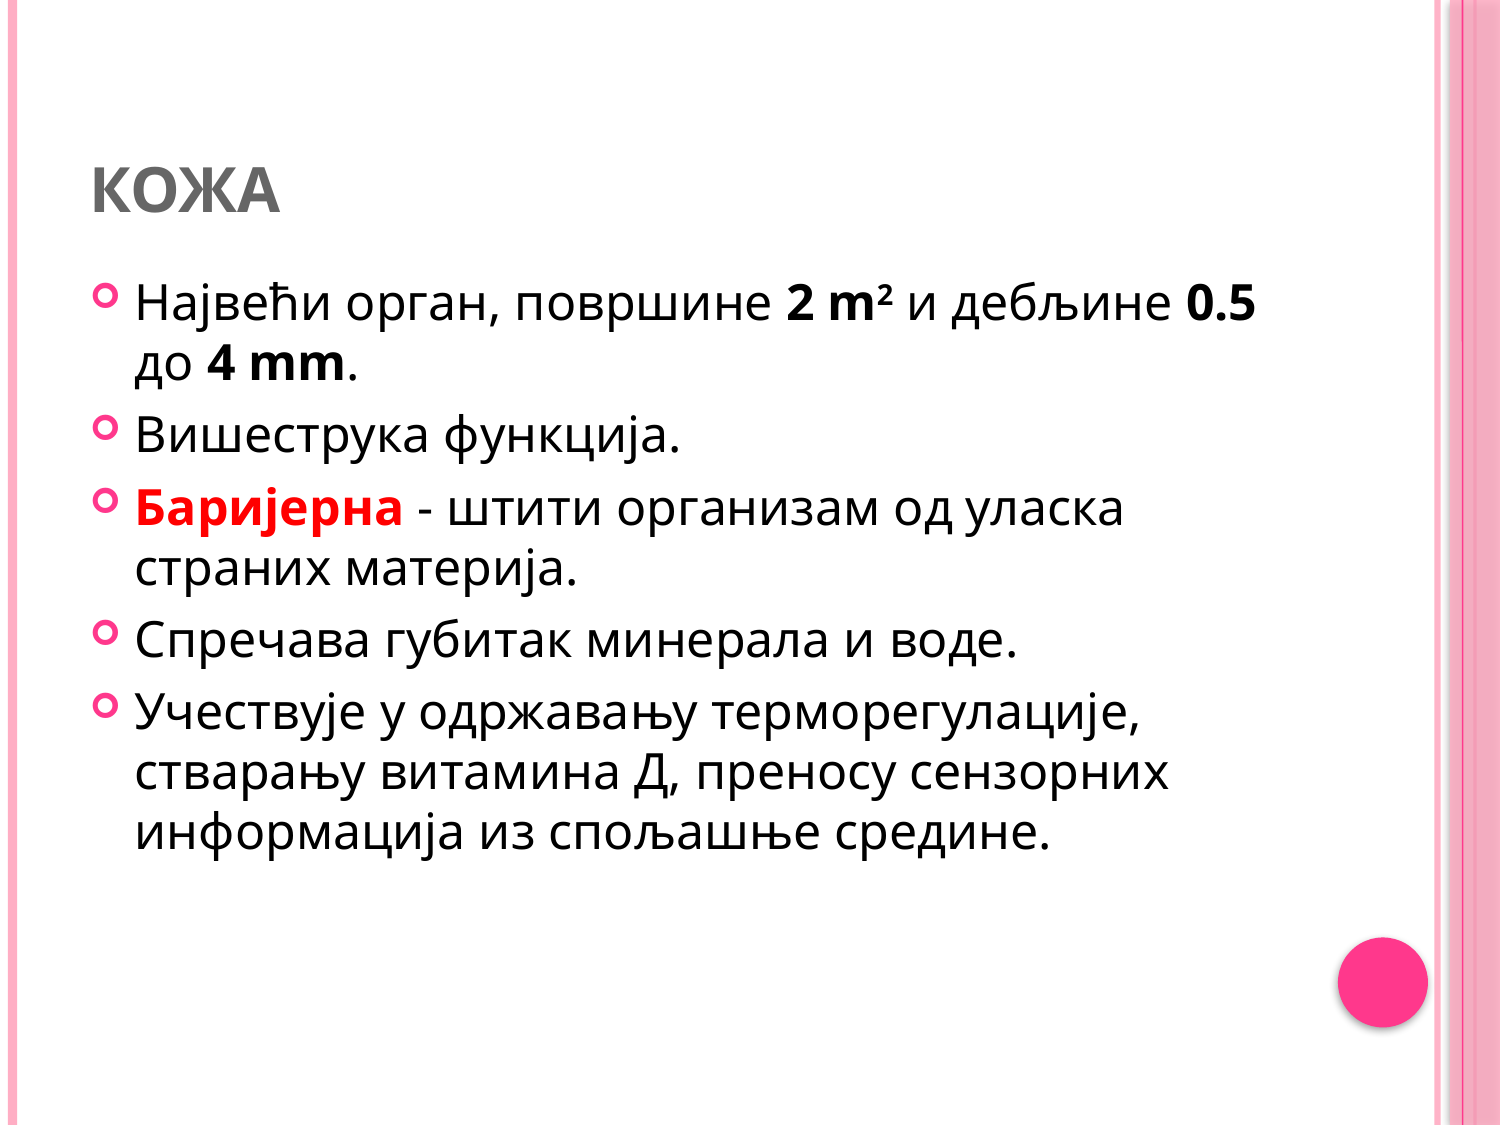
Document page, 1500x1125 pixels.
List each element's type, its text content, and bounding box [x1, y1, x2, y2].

list Највећи орган, површине 2 m2 и дебљине 0.5 до 4 mm. Вишеструка функција. Баријерна - штити организам од уласка страних материја. Спречава губитак минерала и воде. Учествује у одржавању терморегулације, стварању витамина Д, преносу сензорних информација из спољашње средине. [75, 262, 1300, 1062]
title Кожа [75, 45, 1300, 233]
